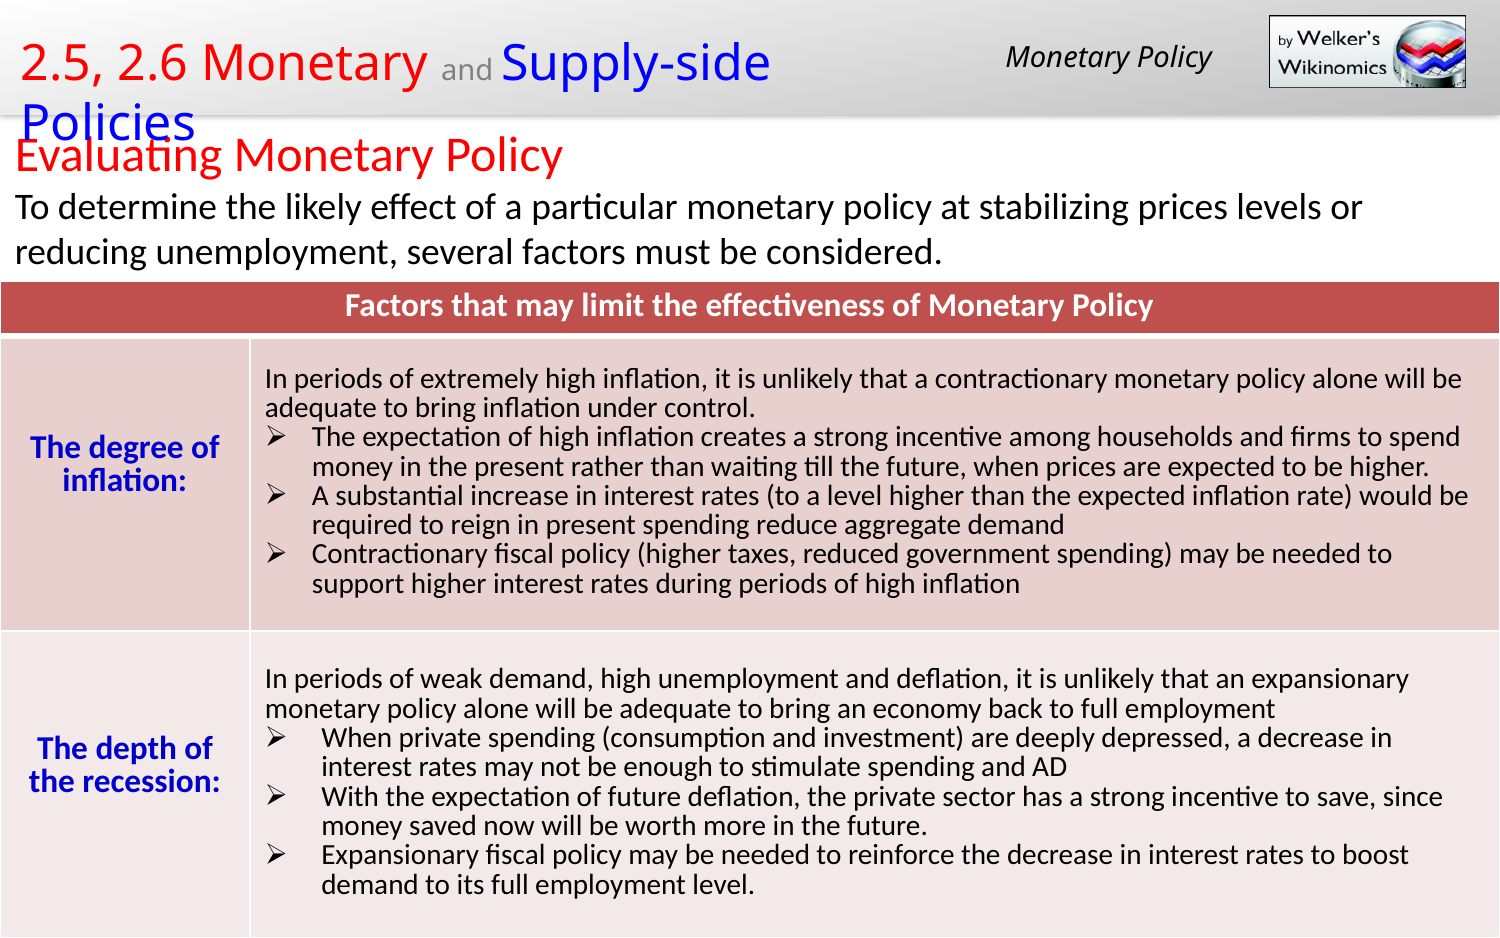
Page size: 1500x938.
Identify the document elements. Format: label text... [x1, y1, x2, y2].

text_box Evaluating Monetary Policy To determine the likely effect of a particular monetary policy at stabilizing prices levels or reducing unemployment, several factors must be considered. [0, 123, 1500, 280]
table_header Factors that may limit the effectiveness of Monetary Policy [1, 282, 1499, 333]
table_cell The degree of inflation: [1, 339, 249, 630]
table_cell In periods of weak demand, high unemployment and deflation, it is unlikely that an expansionary monetary policy alone will be adequate to bring an economy back to full employment When private spending (consumption and investment) are deeply depressed, a decrease in interest rates may not be enough to stimulate spending and AD With the expectation of future deflation, the private sector has a strong incentive to save, since money saved now will be worth more in the future. Expansionary fiscal policy may be needed to reinforce the decrease in interest rates to boost demand to its full employment level. [251, 632, 1499, 937]
table_cell The depth of the recession: [1, 632, 249, 937]
table_cell In periods of extremely high inflation, it is unlikely that a contractionary monetary policy alone will be adequate to bring inflation under control. The expectation of high inflation creates a strong incentive among households and firms to spend money in the present rather than waiting till the future, when prices are expected to be higher. A substantial increase in interest rates (to a level higher than the expected inflation rate) would be required to reign in present spending reduce aggregate demand Contractionary fiscal policy (higher taxes, reduced government spending) may be needed to support higher interest rates during periods of high inflation [251, 339, 1499, 630]
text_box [0, 0, 1500, 115]
